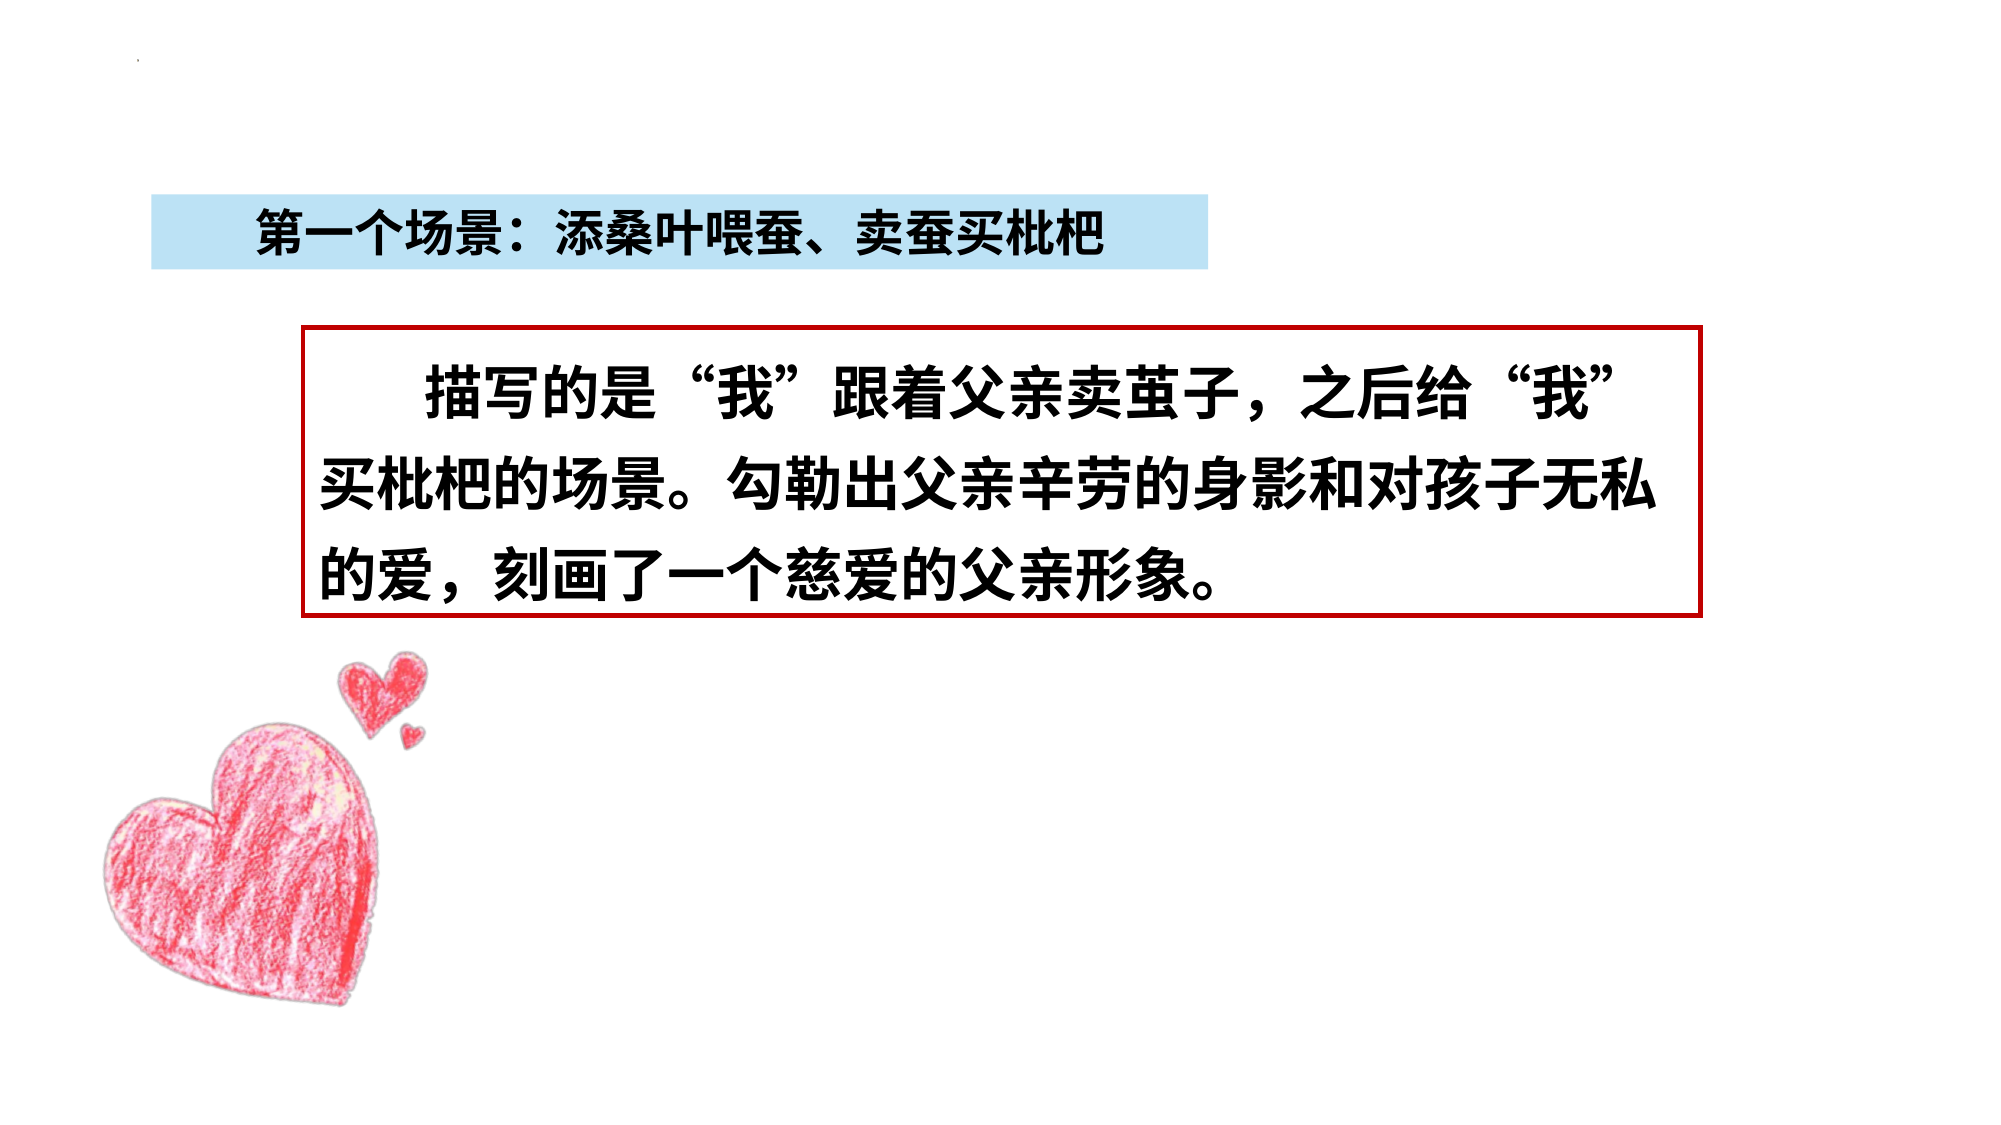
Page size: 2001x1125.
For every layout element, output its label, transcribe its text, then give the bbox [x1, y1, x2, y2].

picture [64, 644, 510, 1060]
text_box 描写的是“我”跟着父亲卖茧子，之后给“我”买枇杷的场景。勾勒出父亲辛劳的身影和对孩子无私的爱，刻画了一个慈爱的父亲形象。 [303, 327, 1701, 616]
text_box 第一个场景：添桑叶喂蚕、卖蚕买枇杷 [151, 194, 1209, 270]
